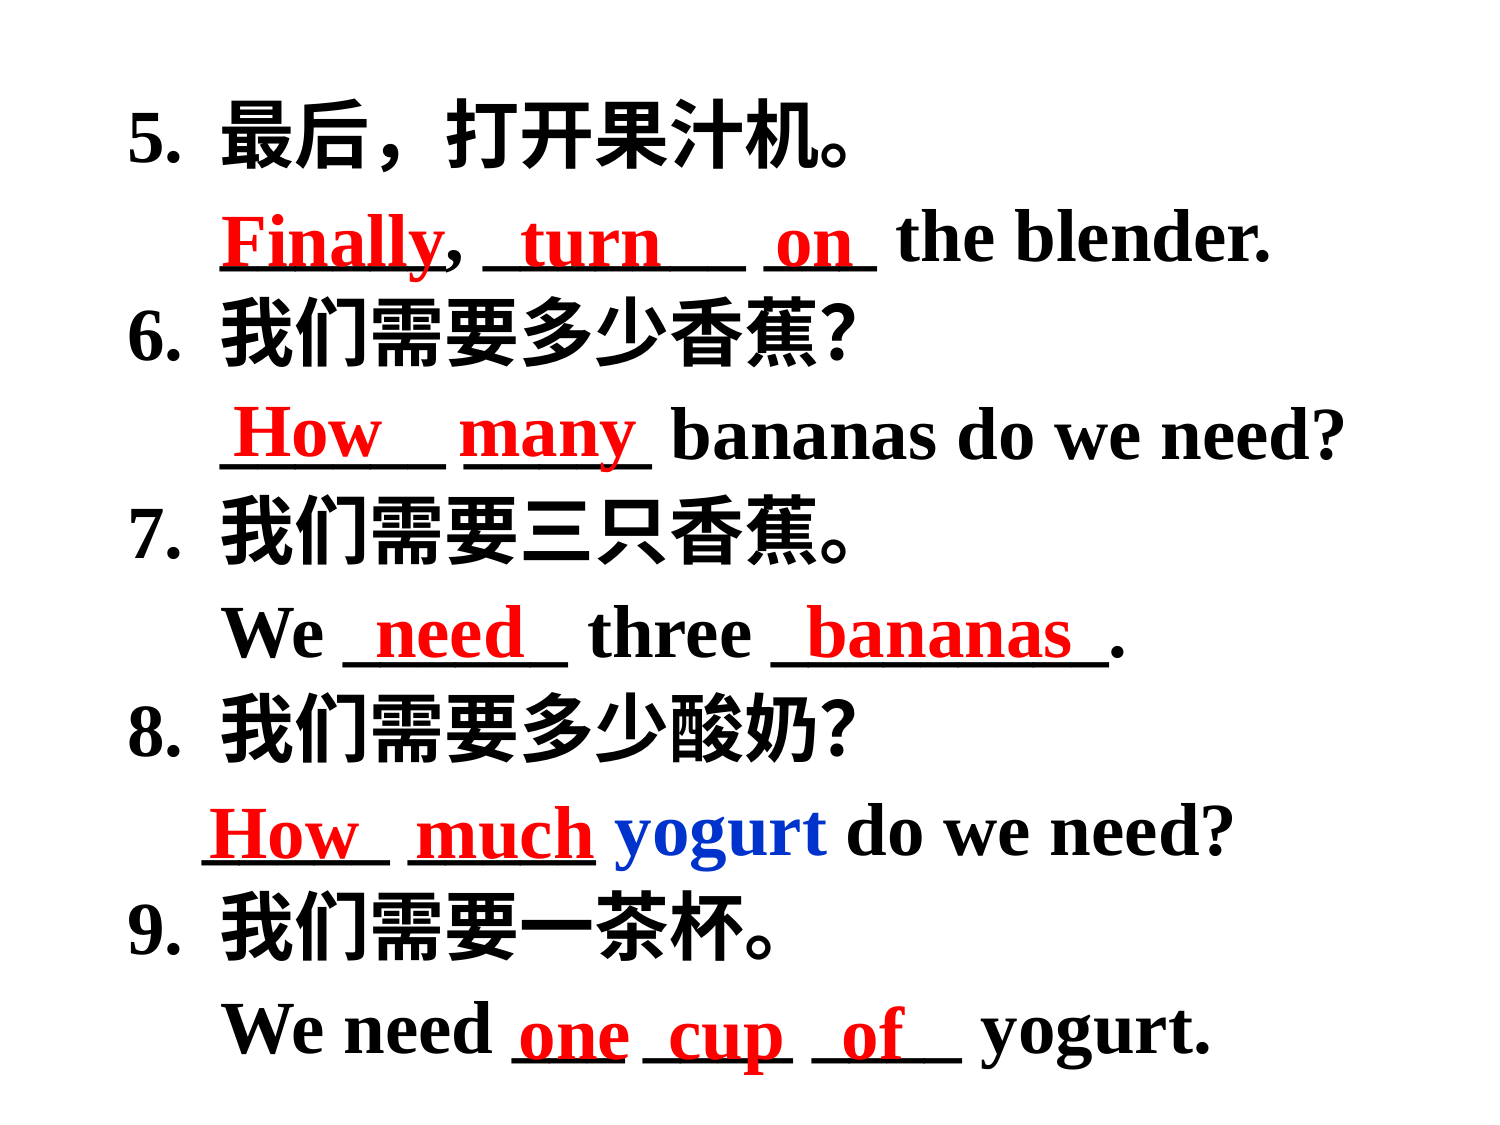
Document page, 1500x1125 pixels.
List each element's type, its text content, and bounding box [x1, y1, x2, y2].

text_box Finally turn on [206, 184, 951, 290]
text_box need bananas [360, 575, 1140, 681]
text_box 5. 最后，打开果汁机。 ______, _______ ___ the blender. 6. 我们需要多少香蕉？ ______ _____ bananas do we need? 7. 我们需要三只香蕉。 We ______ three _________. 8. 我们需要多少酸奶？ _____ _____ yogurt do we need? 9. 我们需要一茶杯。 We need ___ ____ ____ yogurt. [112, 71, 1388, 1106]
text_box How much [194, 776, 656, 881]
text_box one cup of [466, 977, 975, 1082]
text_box How many [218, 373, 703, 479]
